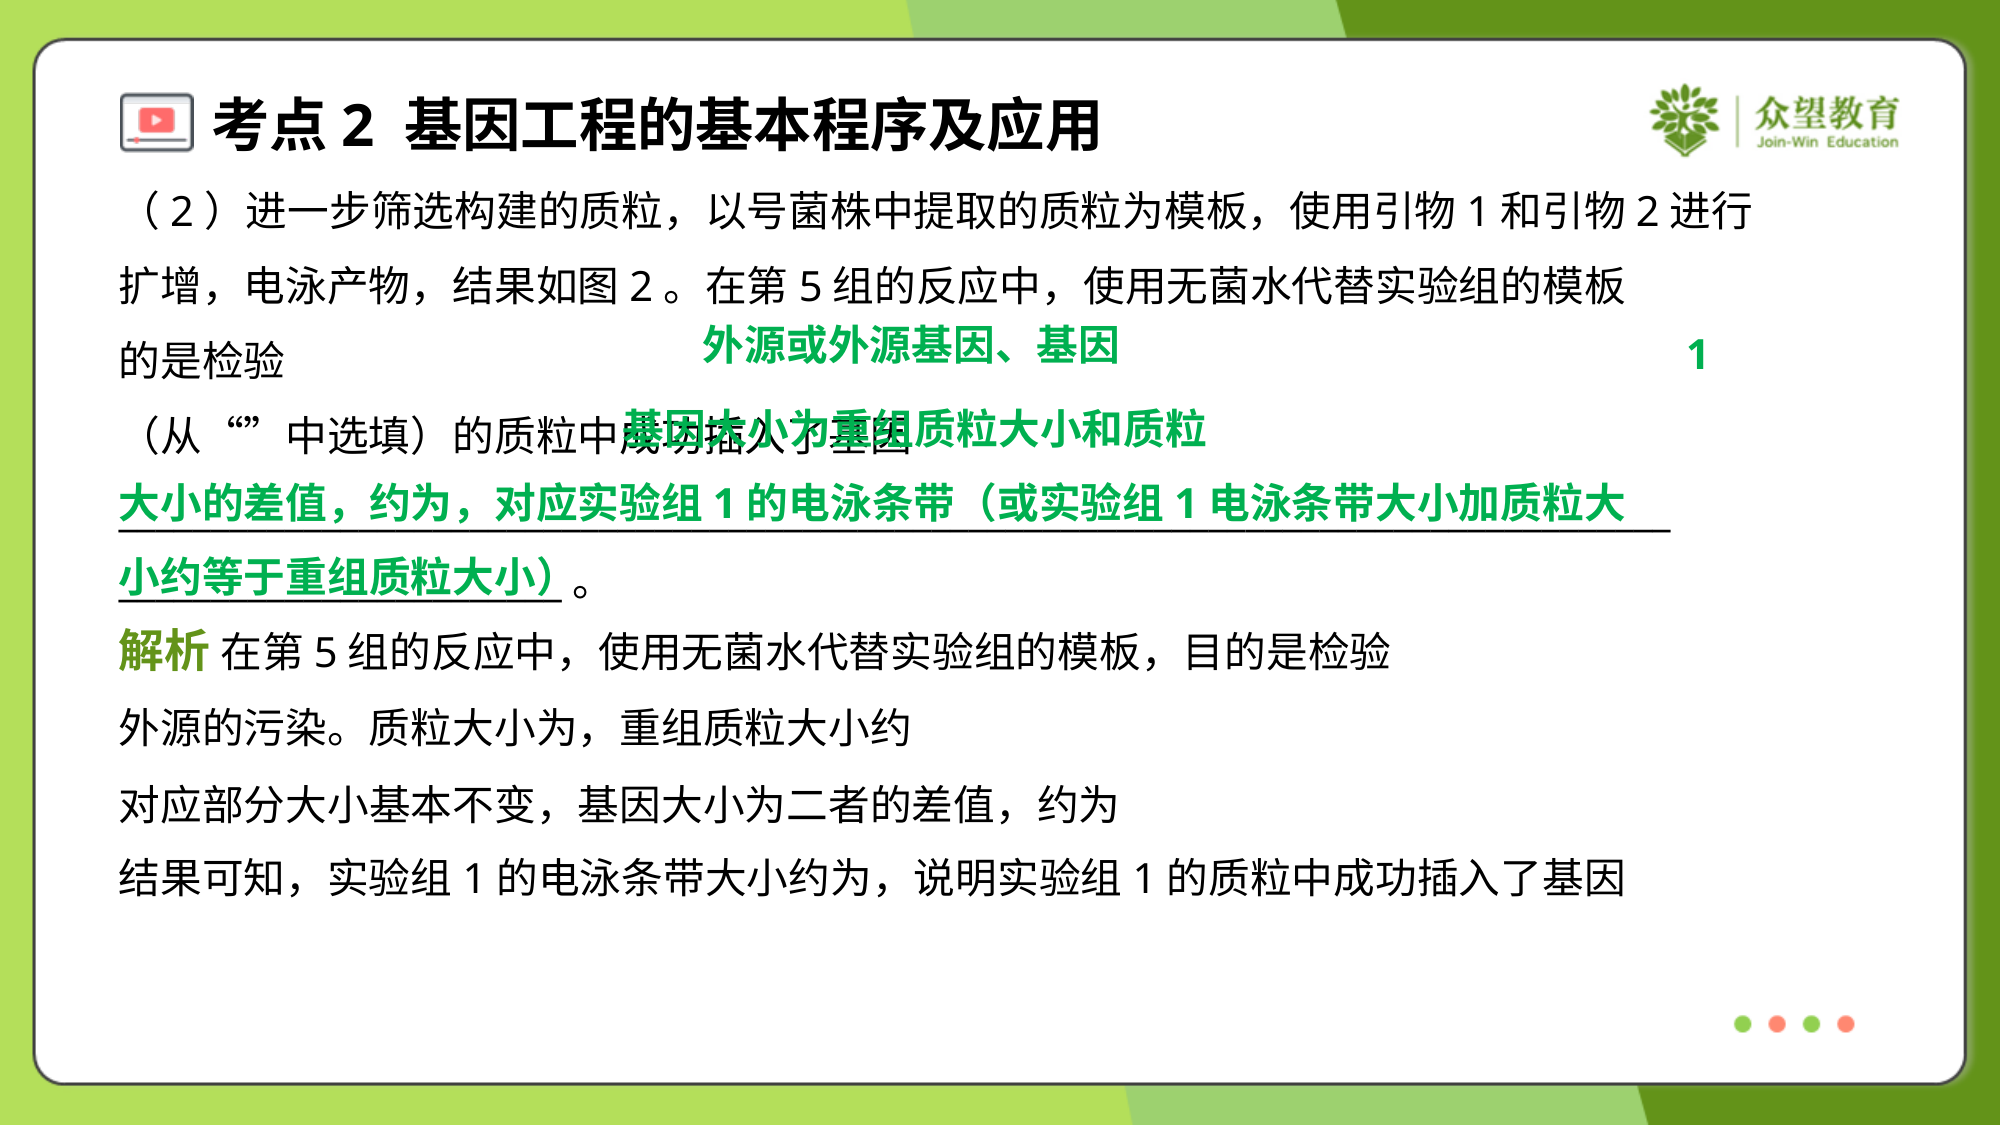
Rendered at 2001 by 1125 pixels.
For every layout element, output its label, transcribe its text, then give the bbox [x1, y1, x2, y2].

text_box 1 [1670, 303, 1726, 371]
picture [0, 0, 2000, 1125]
